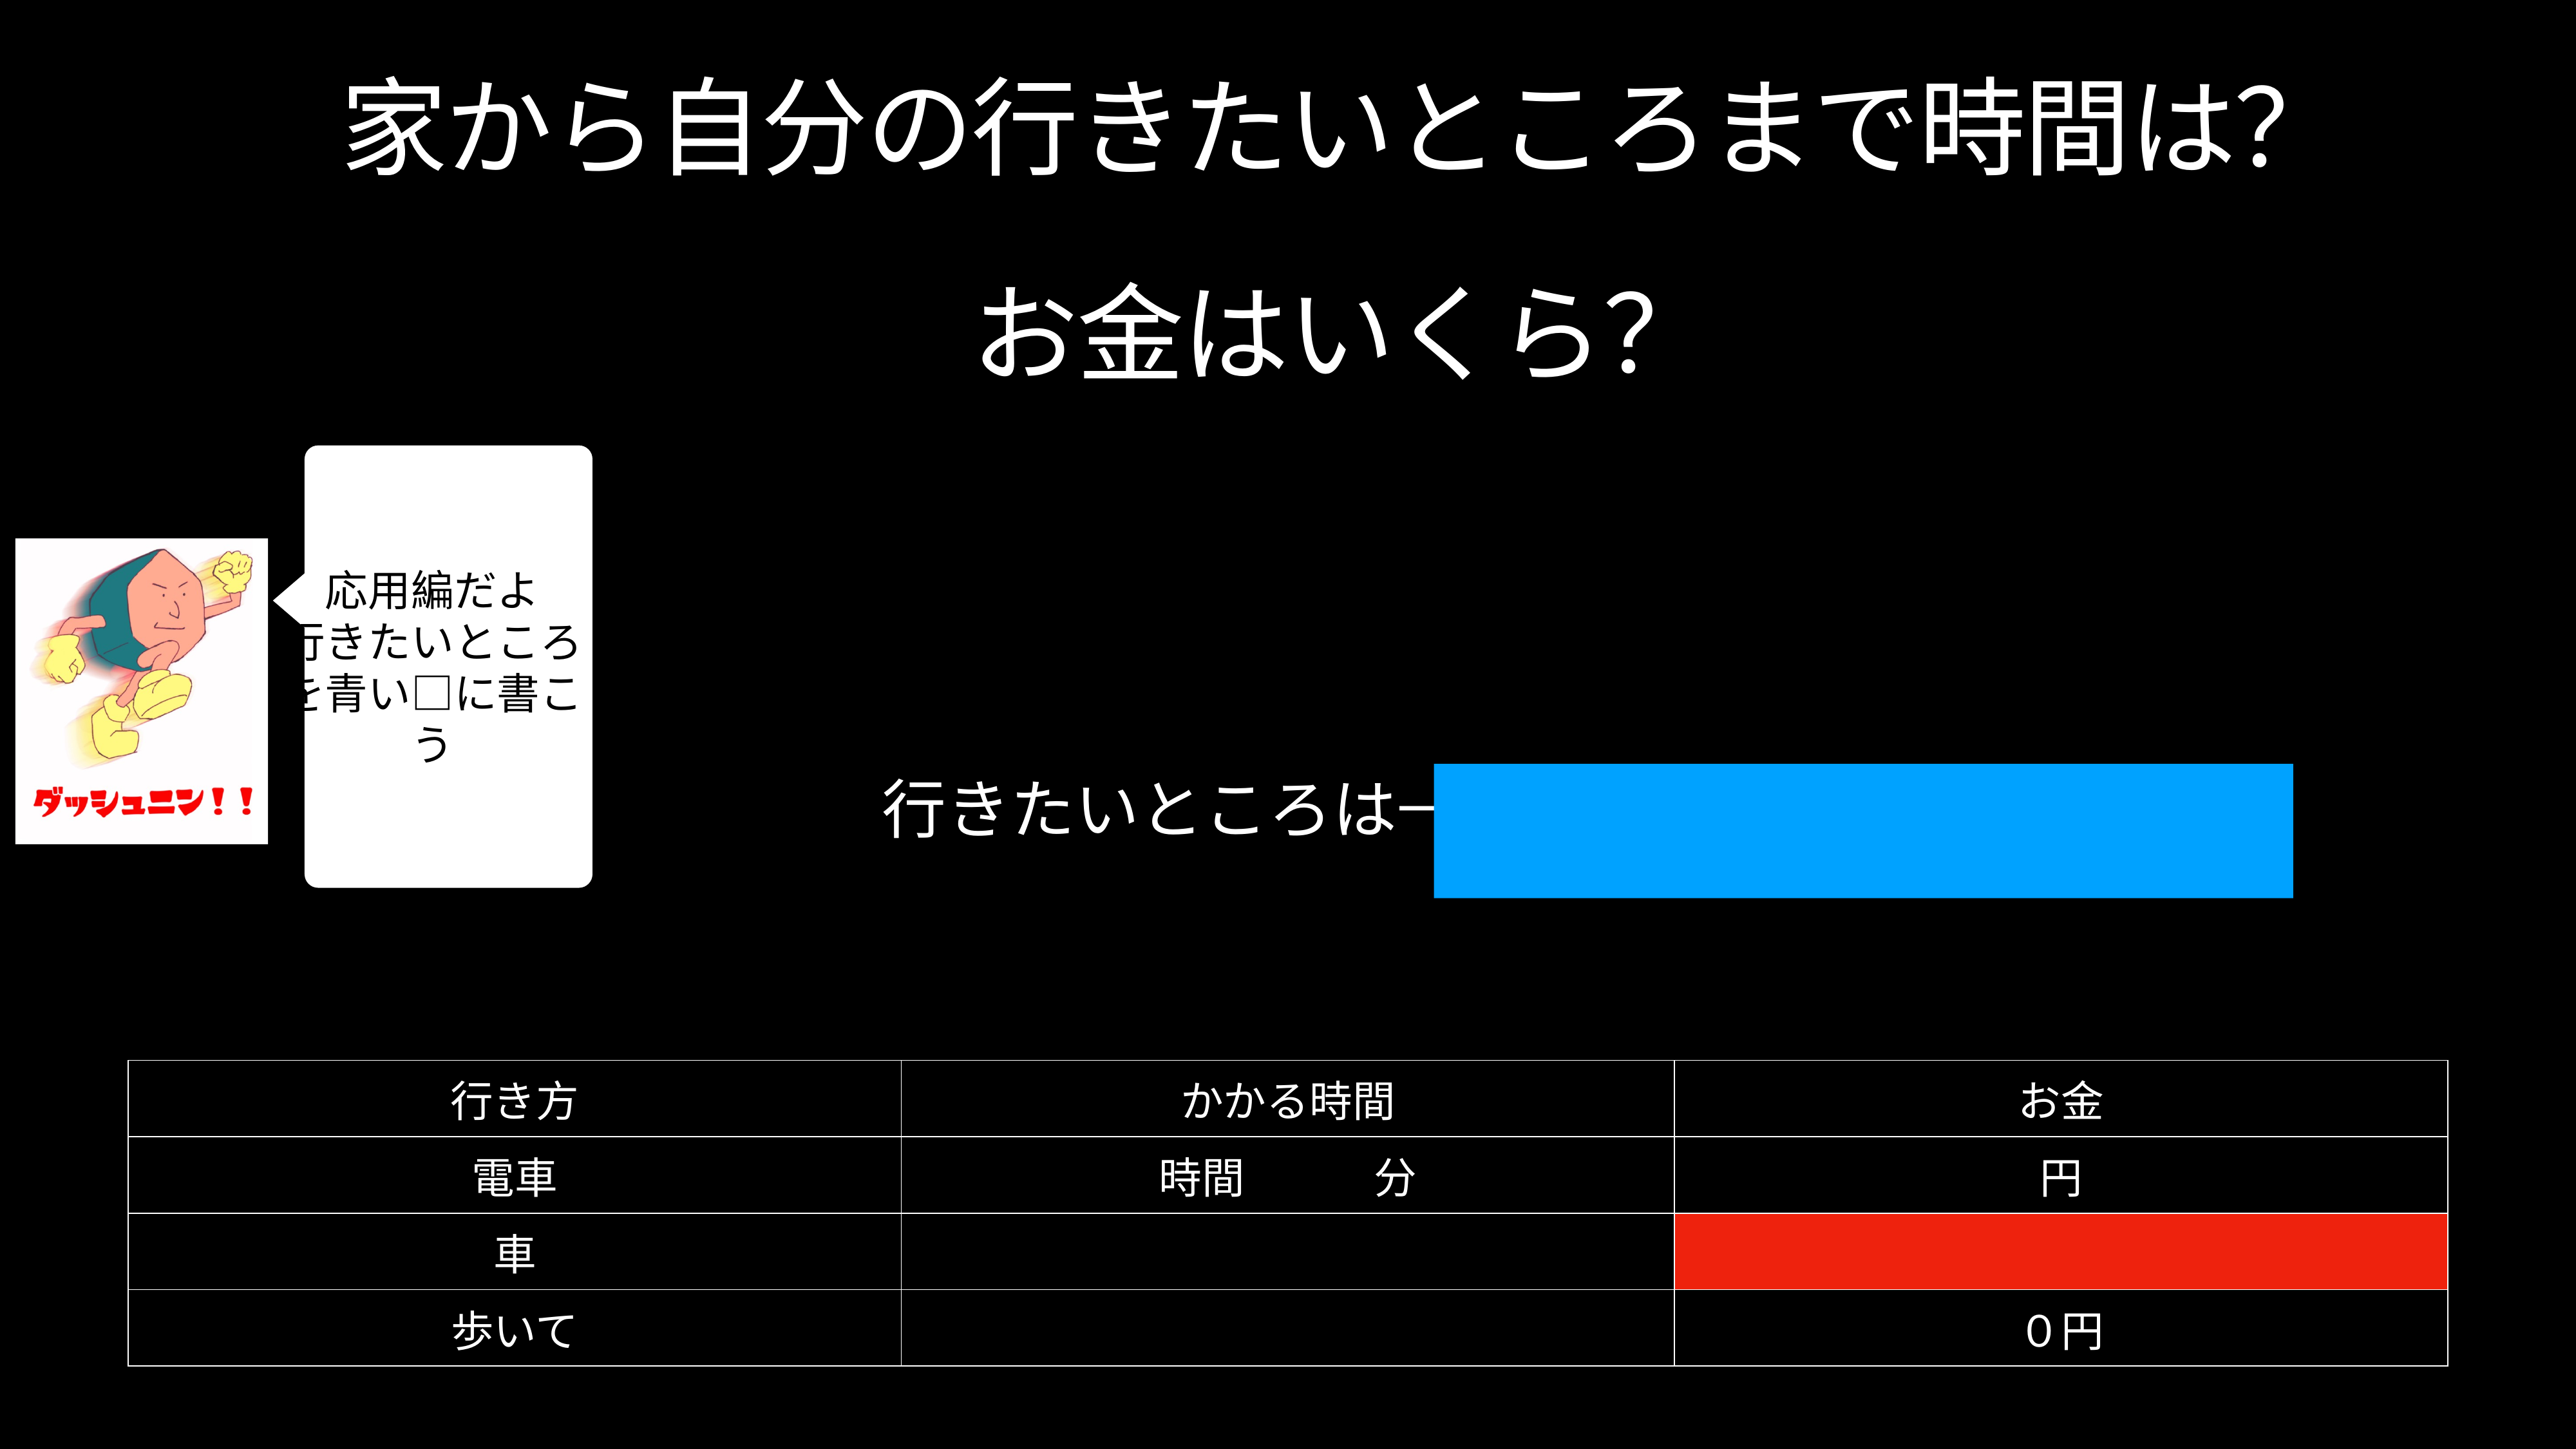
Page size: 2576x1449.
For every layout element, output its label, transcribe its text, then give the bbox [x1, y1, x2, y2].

table_header かかる時間 [902, 1061, 1674, 1136]
table_header お金 [1675, 1061, 2447, 1136]
table_cell [902, 1214, 1674, 1289]
table_cell [1675, 1214, 2447, 1289]
table_cell 歩いて [129, 1290, 901, 1365]
table_cell [902, 1290, 1674, 1365]
list 家から自分の行きたいところまで時間は？ お金はいくら？ [134, 17, 2548, 461]
table_cell ０円 [1675, 1290, 2447, 1365]
table_header 行き方 [129, 1061, 901, 1136]
table_cell 円 [1675, 1137, 2447, 1213]
text_box 行きたいところは→ [876, 772, 1434, 853]
text_box 応用編だよ 行きたいところを青い□に書こう [272, 445, 592, 888]
table_cell 時間 分 [902, 1137, 1674, 1213]
table_cell 電車 [129, 1137, 901, 1213]
text_box [1434, 764, 2293, 898]
table_cell 車 [129, 1214, 901, 1289]
picture [15, 538, 269, 844]
